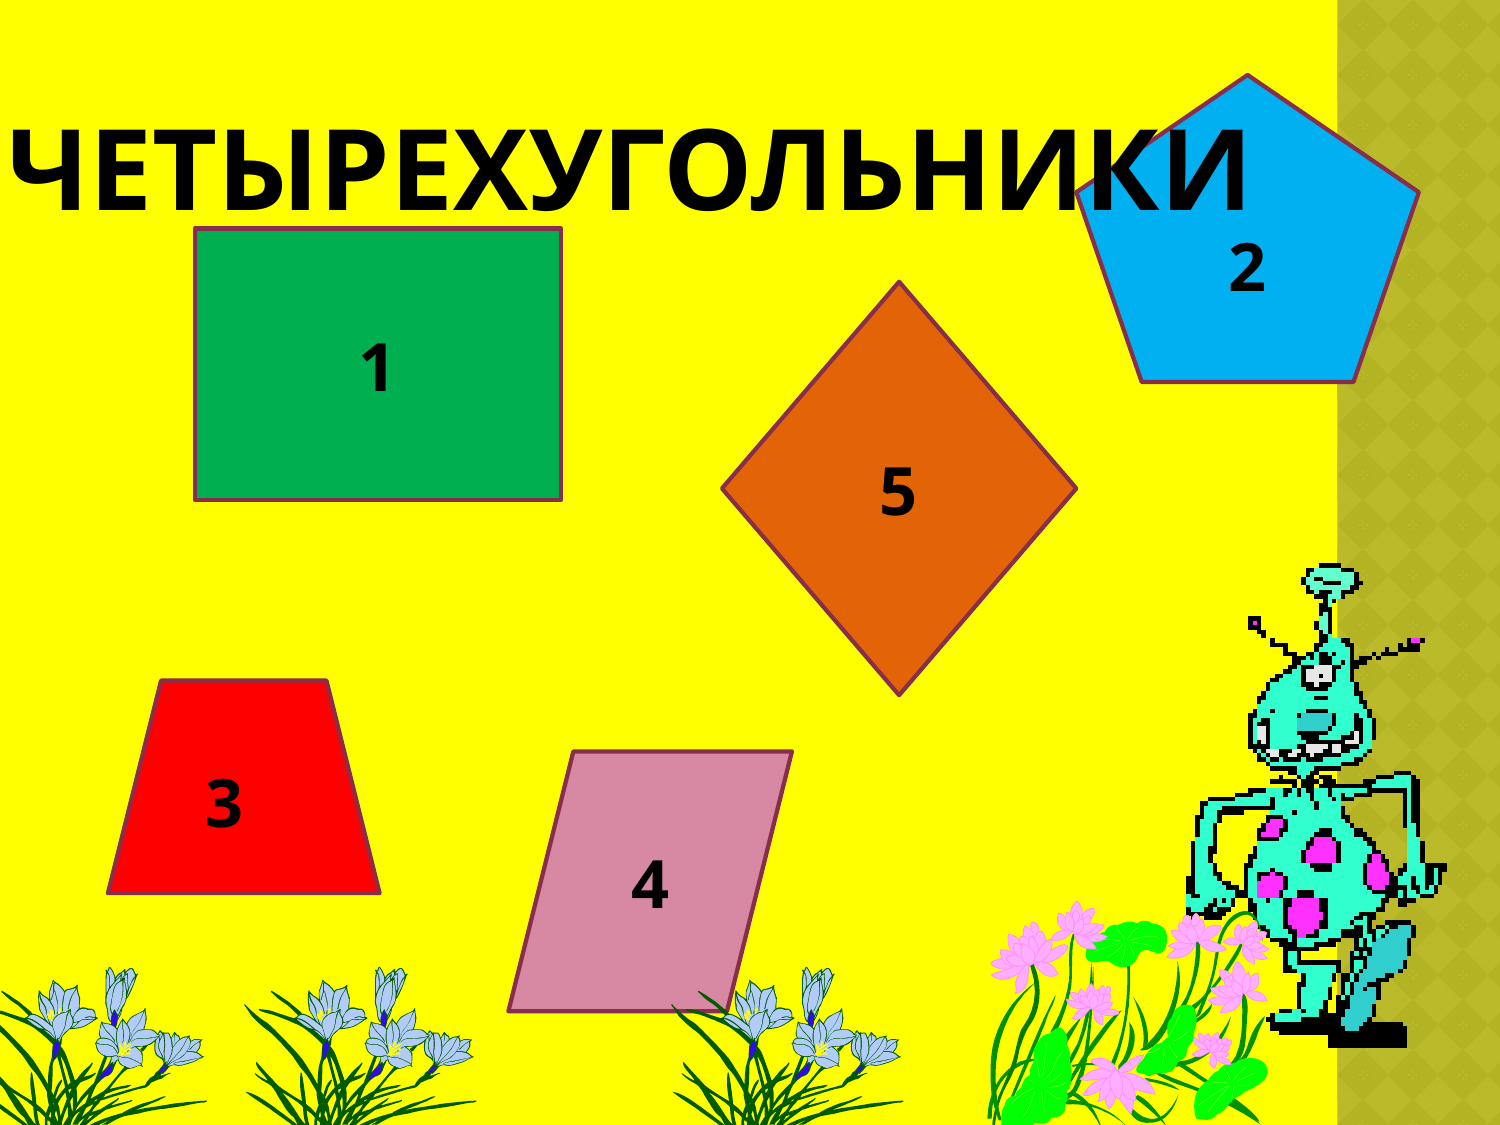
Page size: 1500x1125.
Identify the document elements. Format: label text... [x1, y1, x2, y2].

text_box 3333 [105, 678, 382, 896]
text_box 2 [1088, 142, 1421, 385]
picture [670, 966, 904, 1125]
title Четырехугольники [0, 45, 1350, 233]
picture [243, 966, 477, 1125]
picture [974, 511, 1487, 1125]
text_box 5 [720, 279, 1078, 698]
text_box 4 [506, 749, 794, 1014]
text_box 1 [193, 233, 563, 502]
picture [0, 966, 208, 1125]
